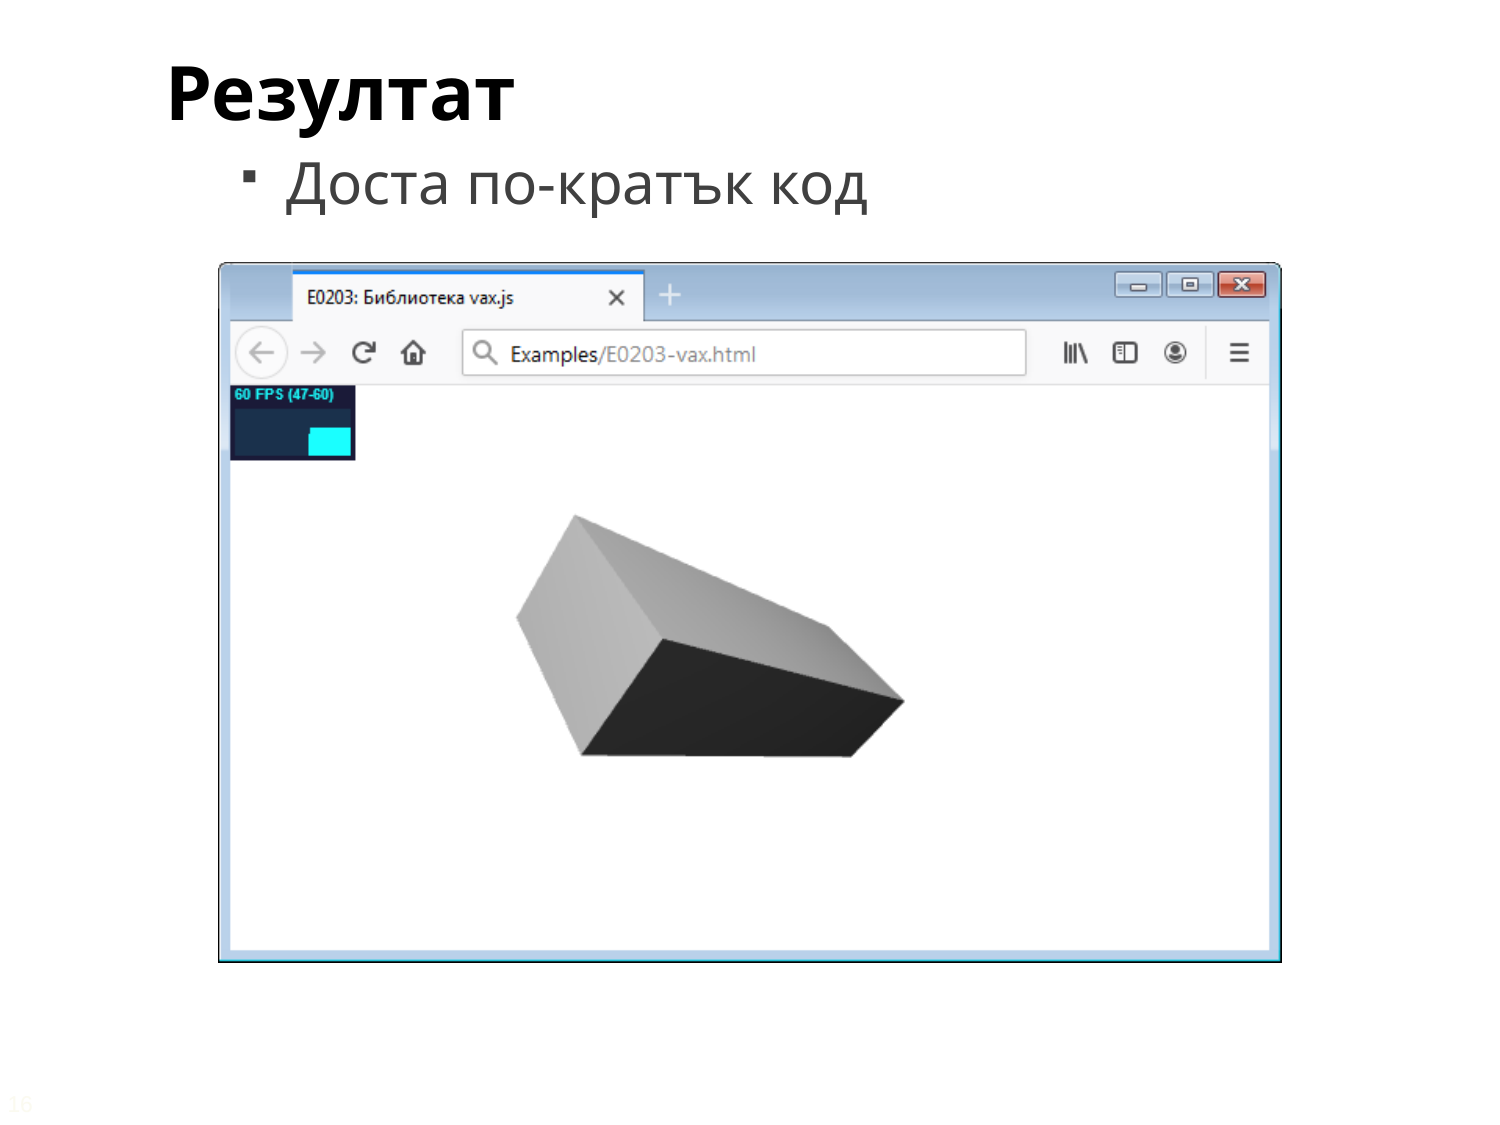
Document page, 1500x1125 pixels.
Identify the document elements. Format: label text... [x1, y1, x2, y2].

picture [218, 262, 1282, 963]
list Резултат Доста по-кратък код [150, 37, 1488, 1113]
